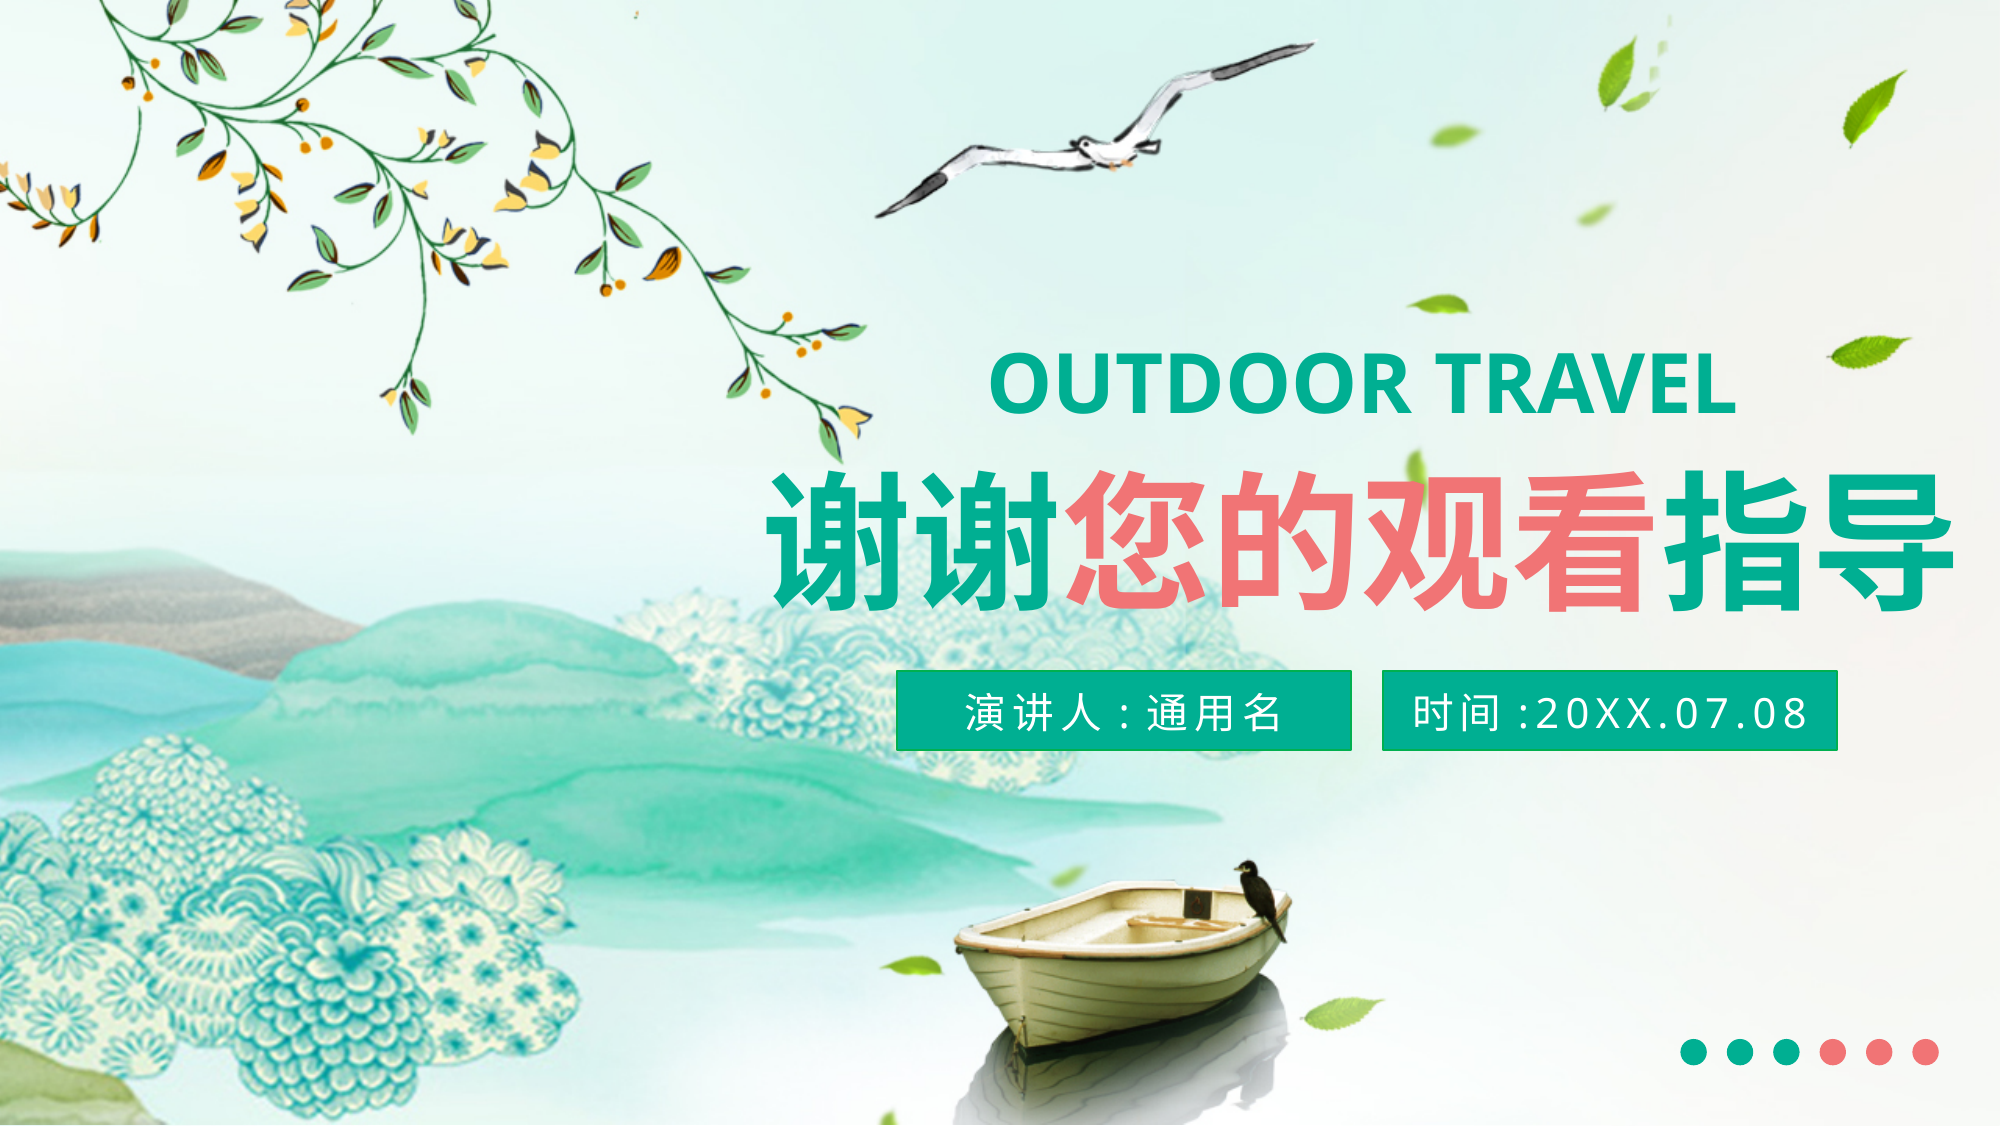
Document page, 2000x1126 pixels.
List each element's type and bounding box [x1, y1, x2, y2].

text_box [897, 671, 1352, 751]
text_box [1680, 1038, 1939, 1066]
text_box [1382, 671, 1837, 751]
picture [0, 0, 2000, 1126]
